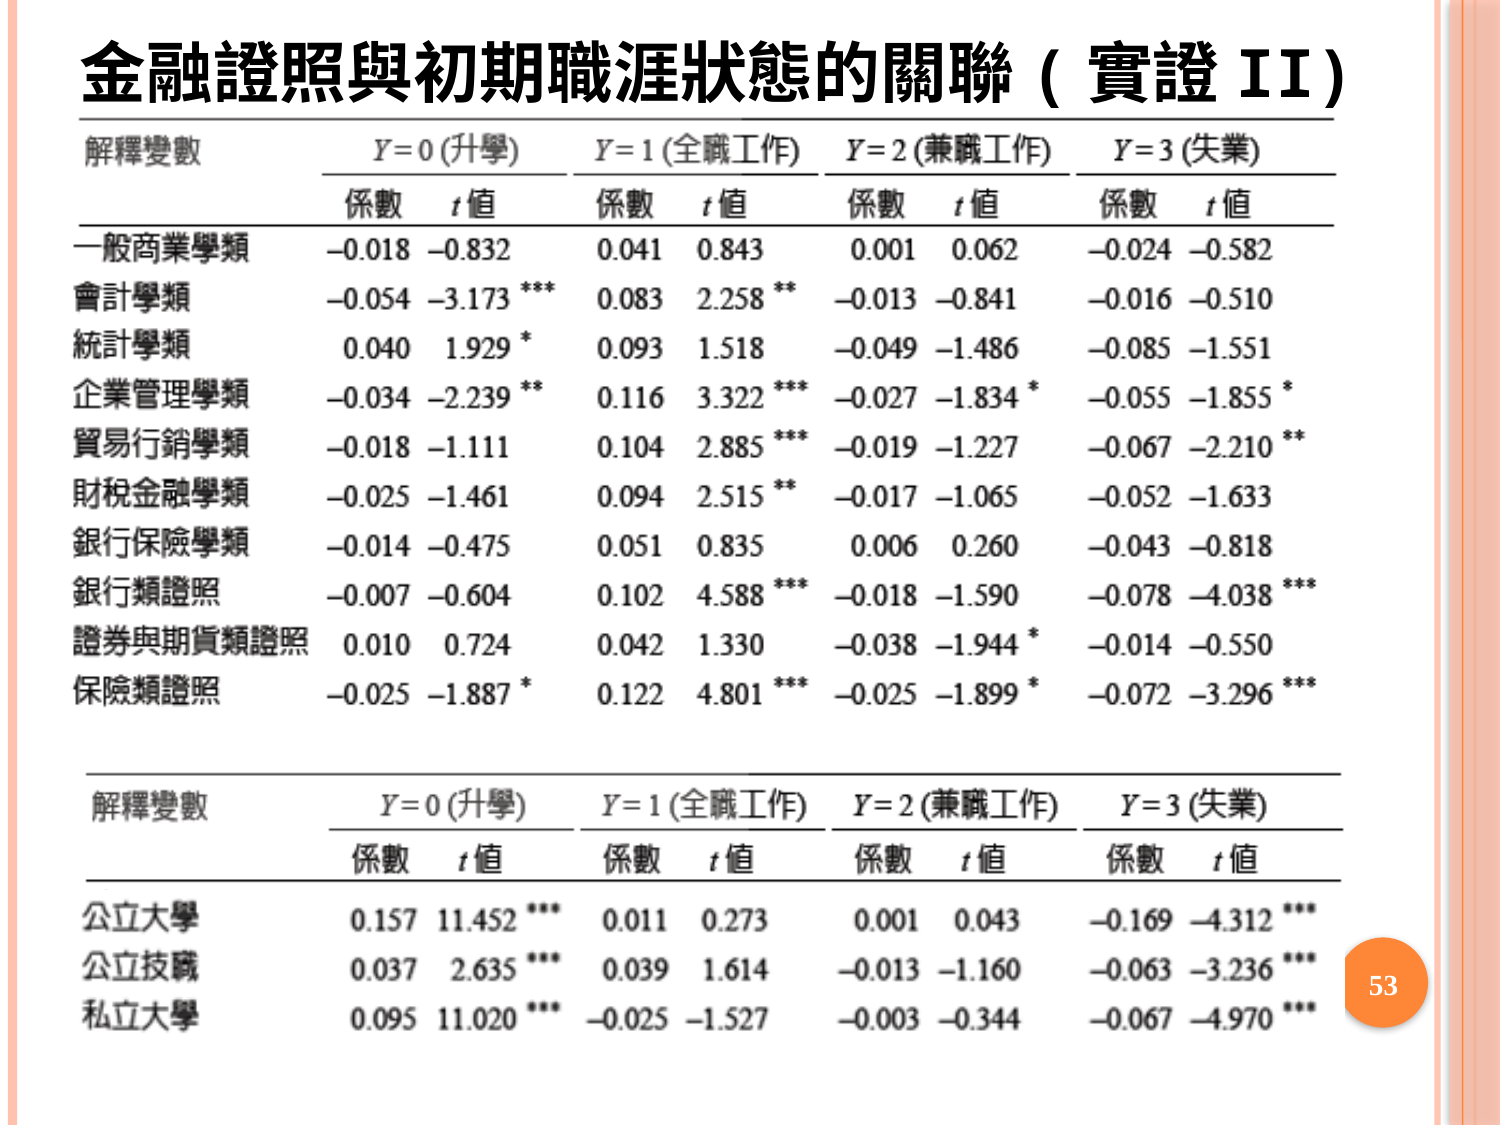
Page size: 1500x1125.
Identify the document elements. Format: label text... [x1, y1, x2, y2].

title 金融證照與初期職涯狀態的關聯(實證II) [64, 7, 1437, 135]
slide_number 53 [1352, 940, 1434, 1026]
picture [69, 768, 1365, 1052]
picture [57, 228, 1358, 716]
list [69, 113, 1358, 226]
